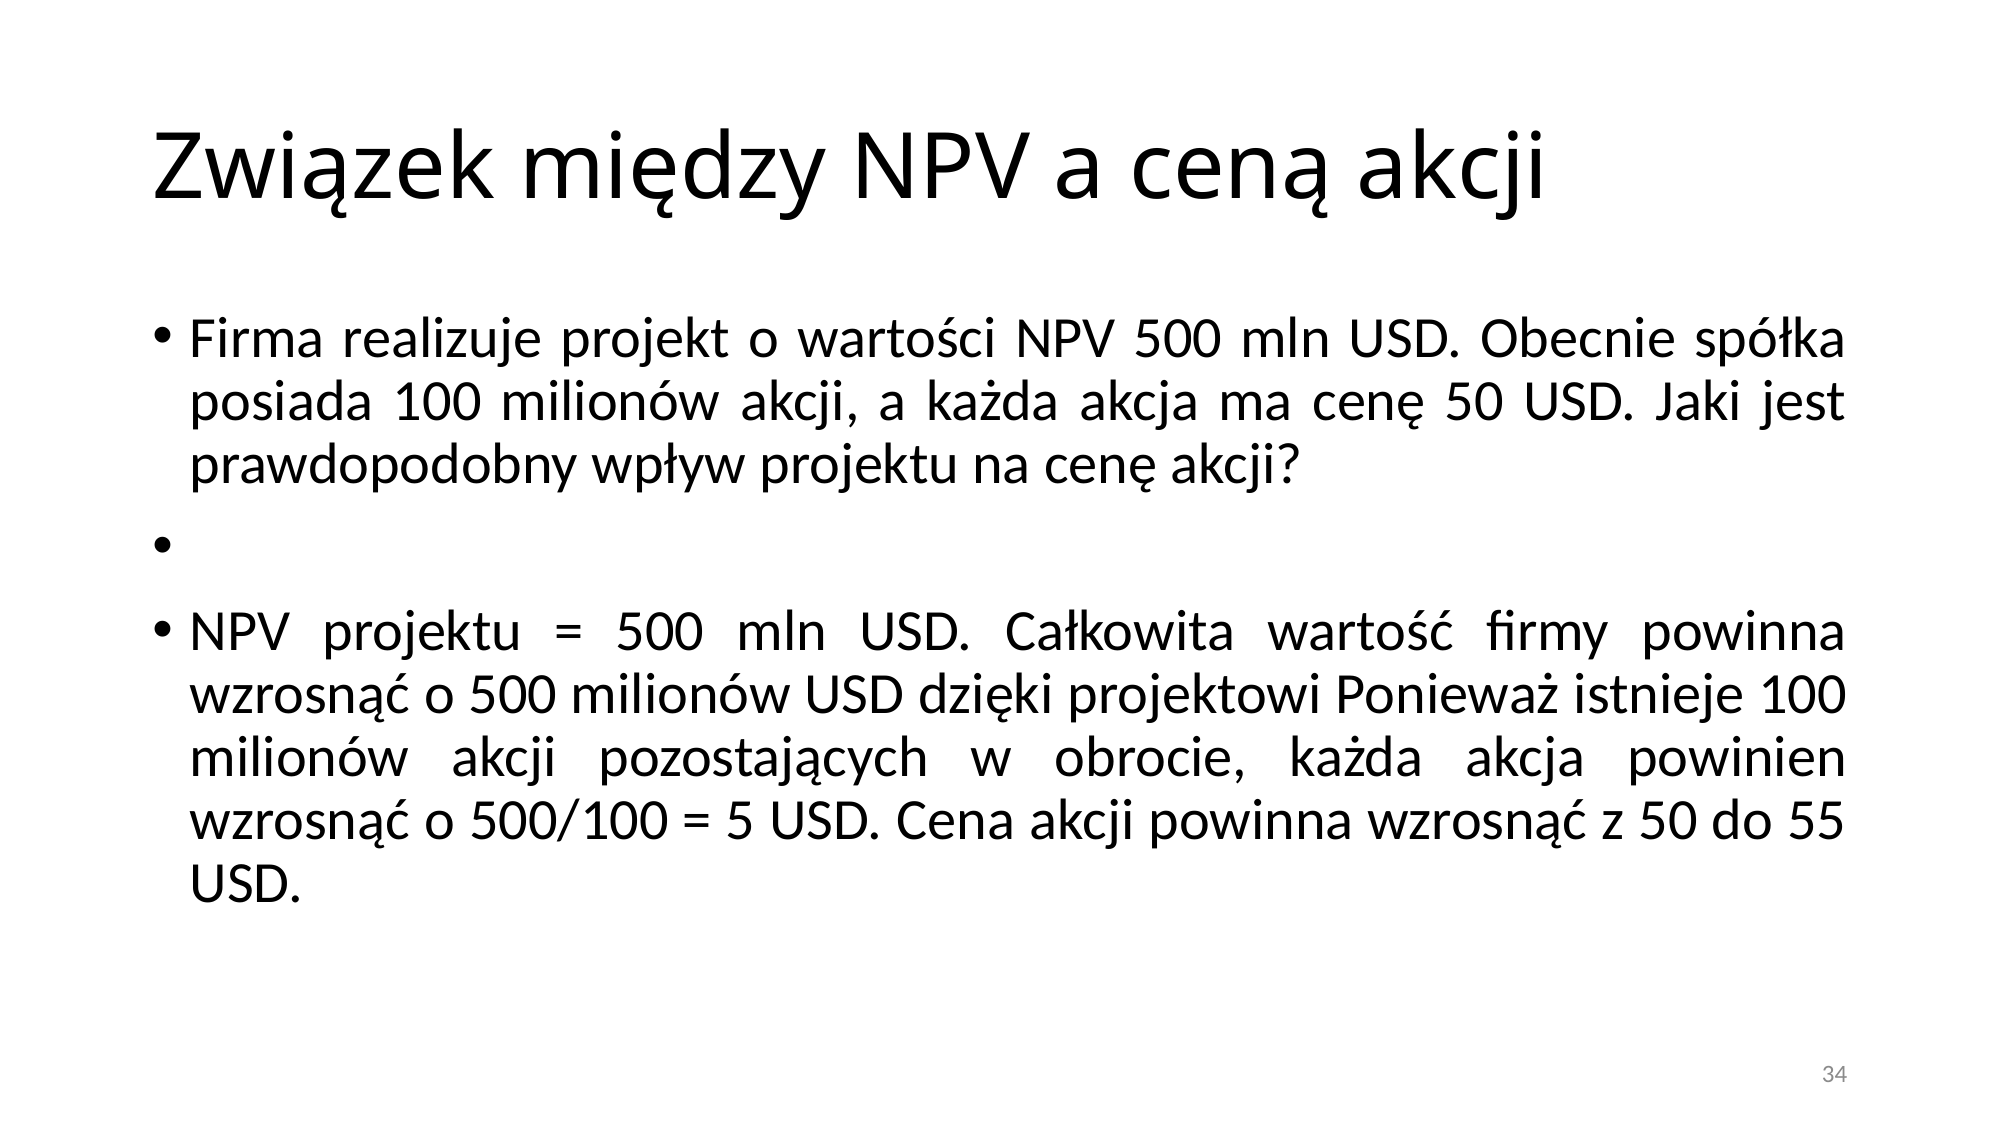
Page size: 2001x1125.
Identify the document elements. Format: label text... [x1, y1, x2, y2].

slide_number 34 [1412, 1042, 1863, 1103]
list Firma realizuje projekt o wartości NPV 500 mln USD. Obecnie spółka posiada 100 milionów akcji, a każda akcja ma cenę 50 USD. Jaki jest prawdopodobny wpływ projektu na cenę akcji? NPV projektu = 500 mln USD. Całkowita wartość firmy powinna wzrosnąć o 500 milionów USD dzięki projektowi Ponieważ istnieje 100 milionów akcji pozostających w obrocie, każda akcja powinien wzrosnąć o 500/100 = 5 USD. Cena akcji powinna wzrosnąć z 50 do 55 USD. [137, 299, 1863, 1014]
title Związek między NPV a ceną akcji [137, 59, 1863, 278]
